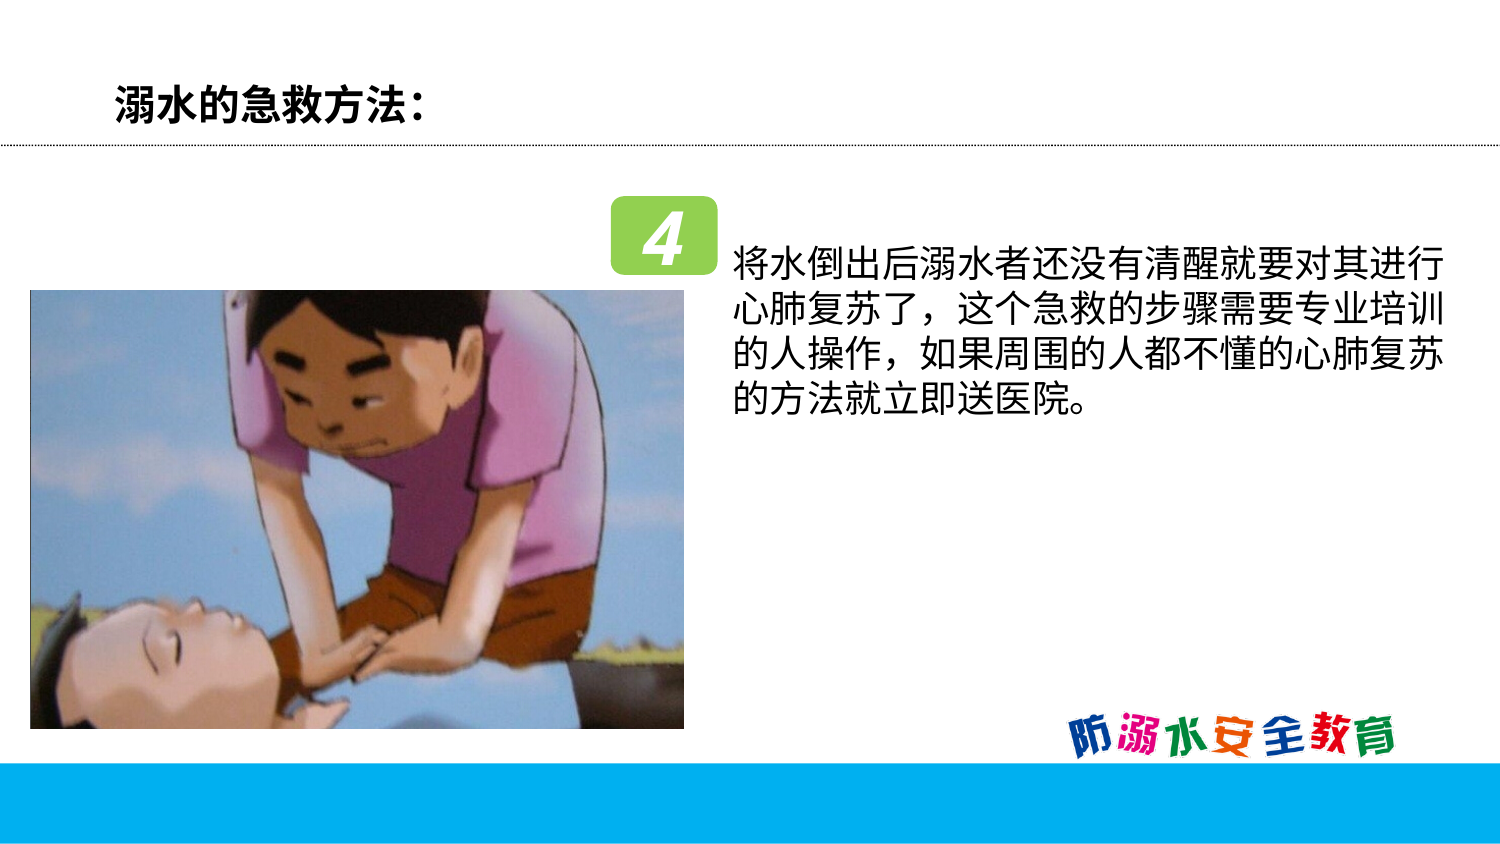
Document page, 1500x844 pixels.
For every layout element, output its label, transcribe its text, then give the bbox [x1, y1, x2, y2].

text_box 将水倒出后溺水者还没有清醒就要对其进行心肺复苏了，这个急救的步骤需要专业培训的人操作，如果周围的人都不懂的心肺复苏的方法就立即送医院。 [717, 232, 1468, 428]
text_box 溺水的急救方法： [100, 71, 538, 137]
text_box [0, 763, 1500, 844]
picture [30, 290, 684, 730]
text_box 4 [610, 196, 718, 275]
picture [1045, 671, 1449, 763]
